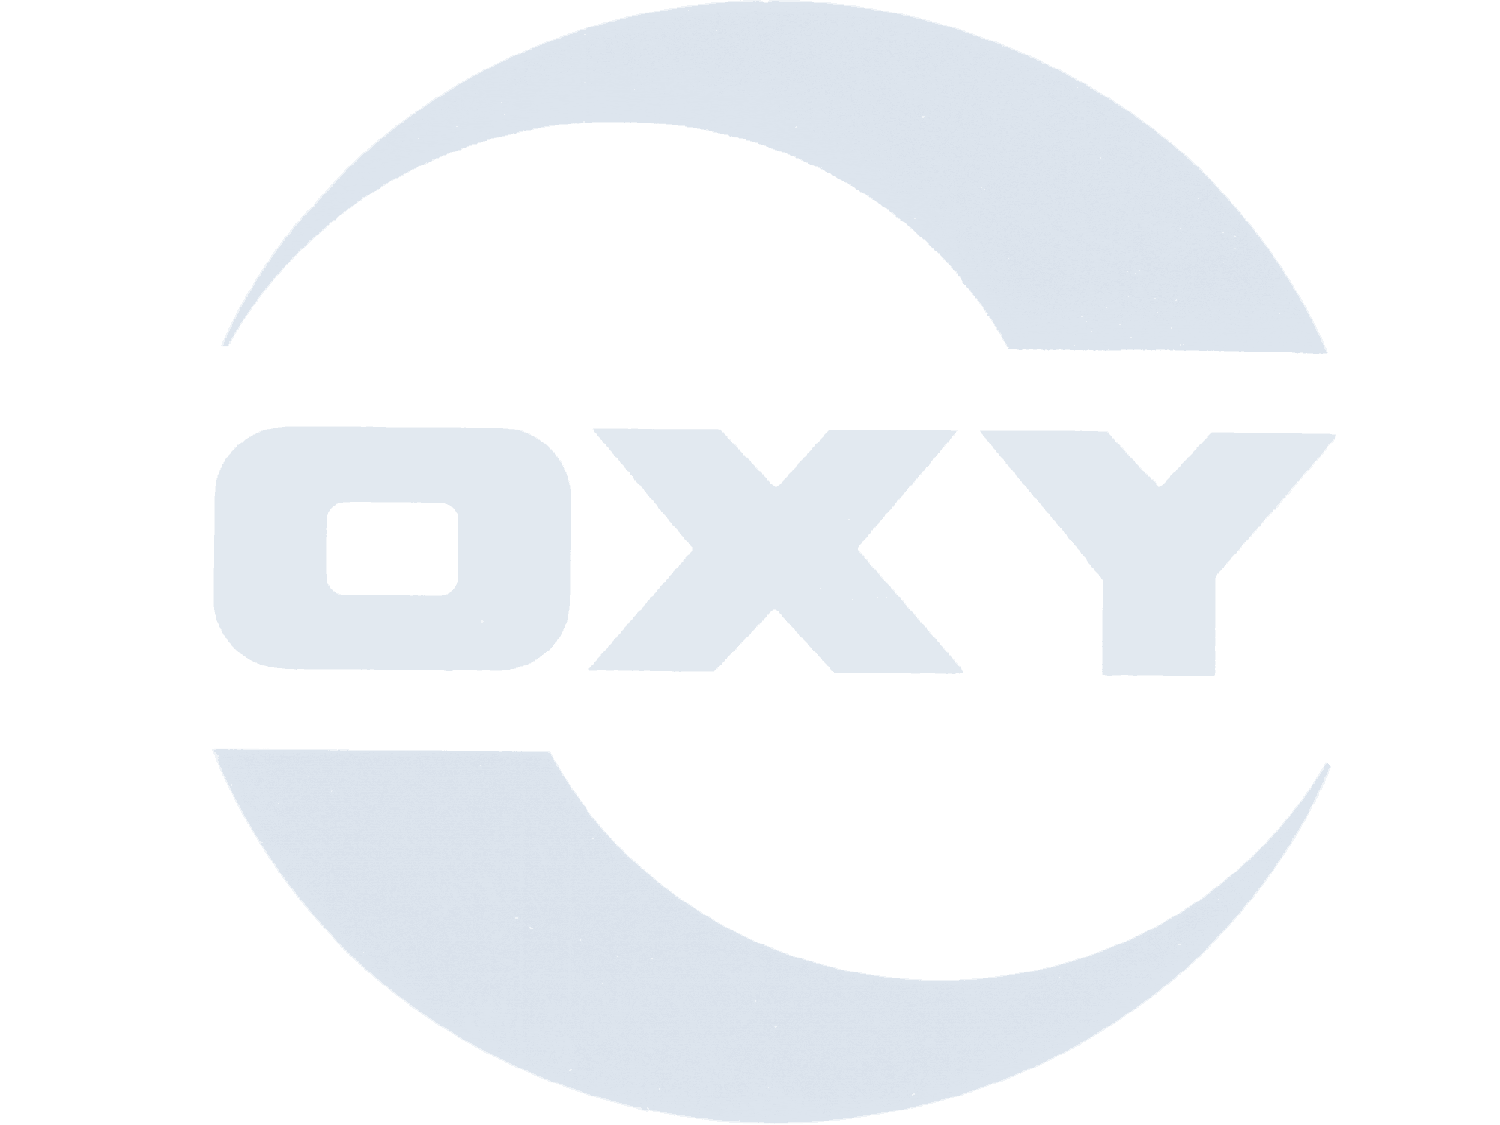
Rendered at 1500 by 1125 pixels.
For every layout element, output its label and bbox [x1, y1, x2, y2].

picture [212, 0, 1336, 1124]
